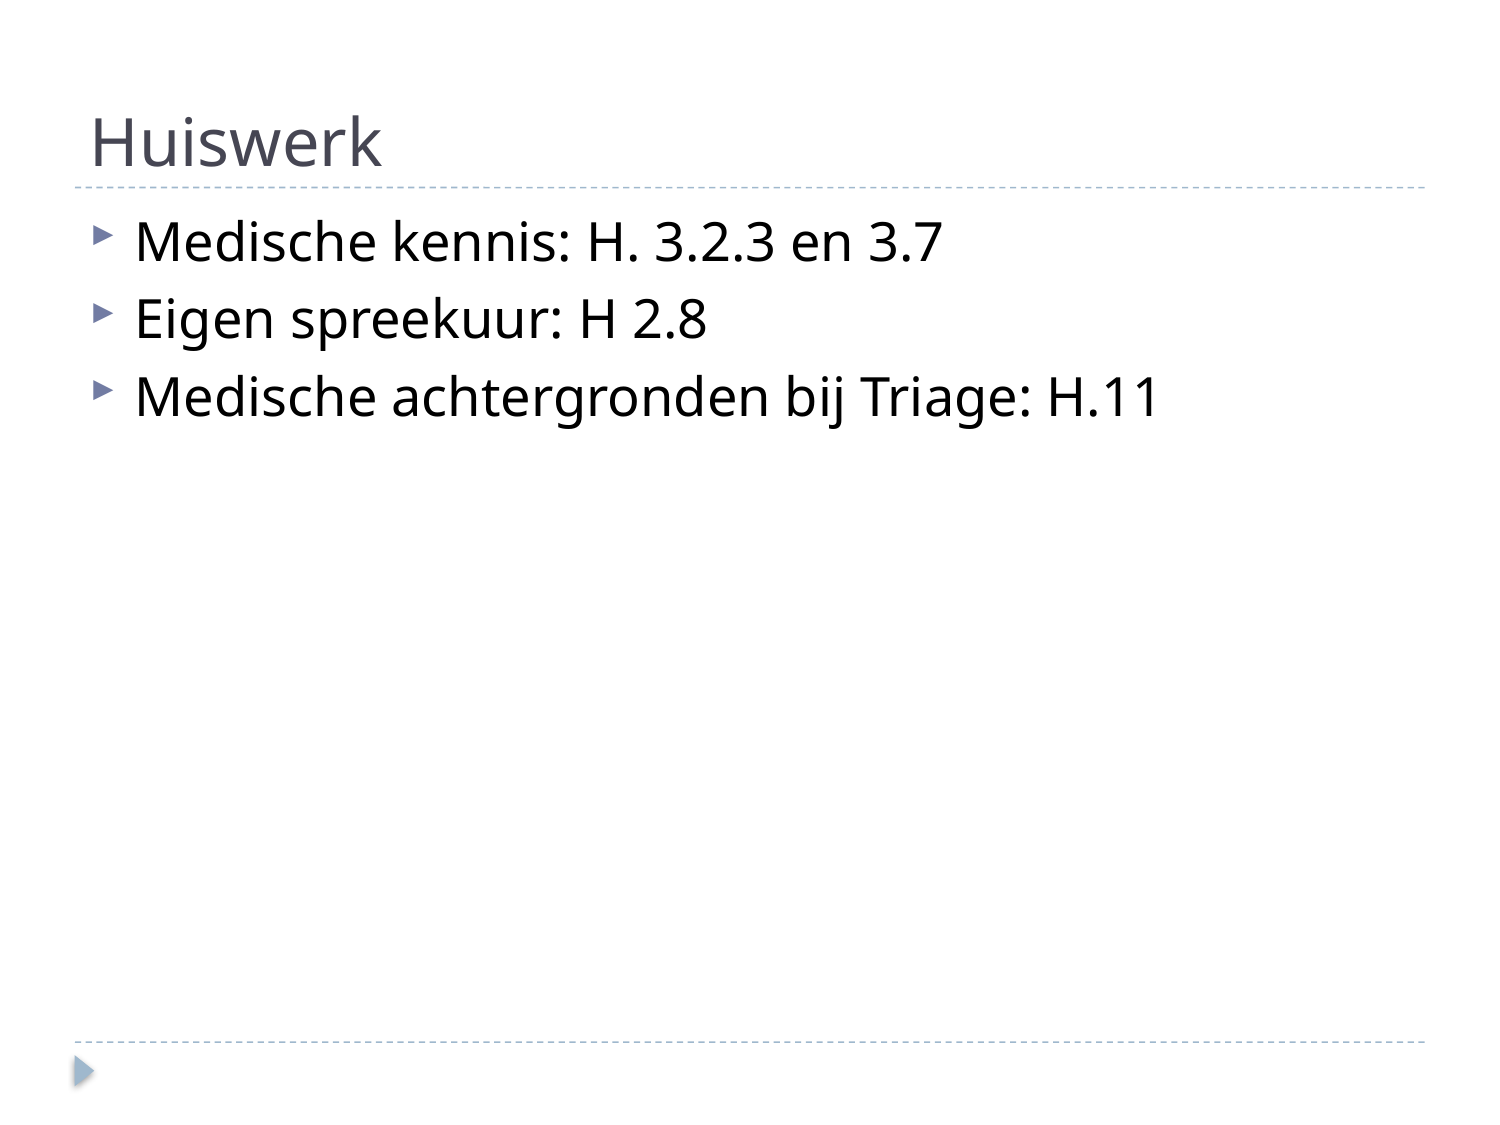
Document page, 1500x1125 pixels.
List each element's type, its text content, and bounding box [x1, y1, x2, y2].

list Medische kennis: H. 3.2.3 en 3.7 Eigen spreekuur: H 2.8 Medische achtergronden bij Triage: H.11 [75, 200, 1425, 1010]
title Huiswerk [75, 24, 1425, 188]
